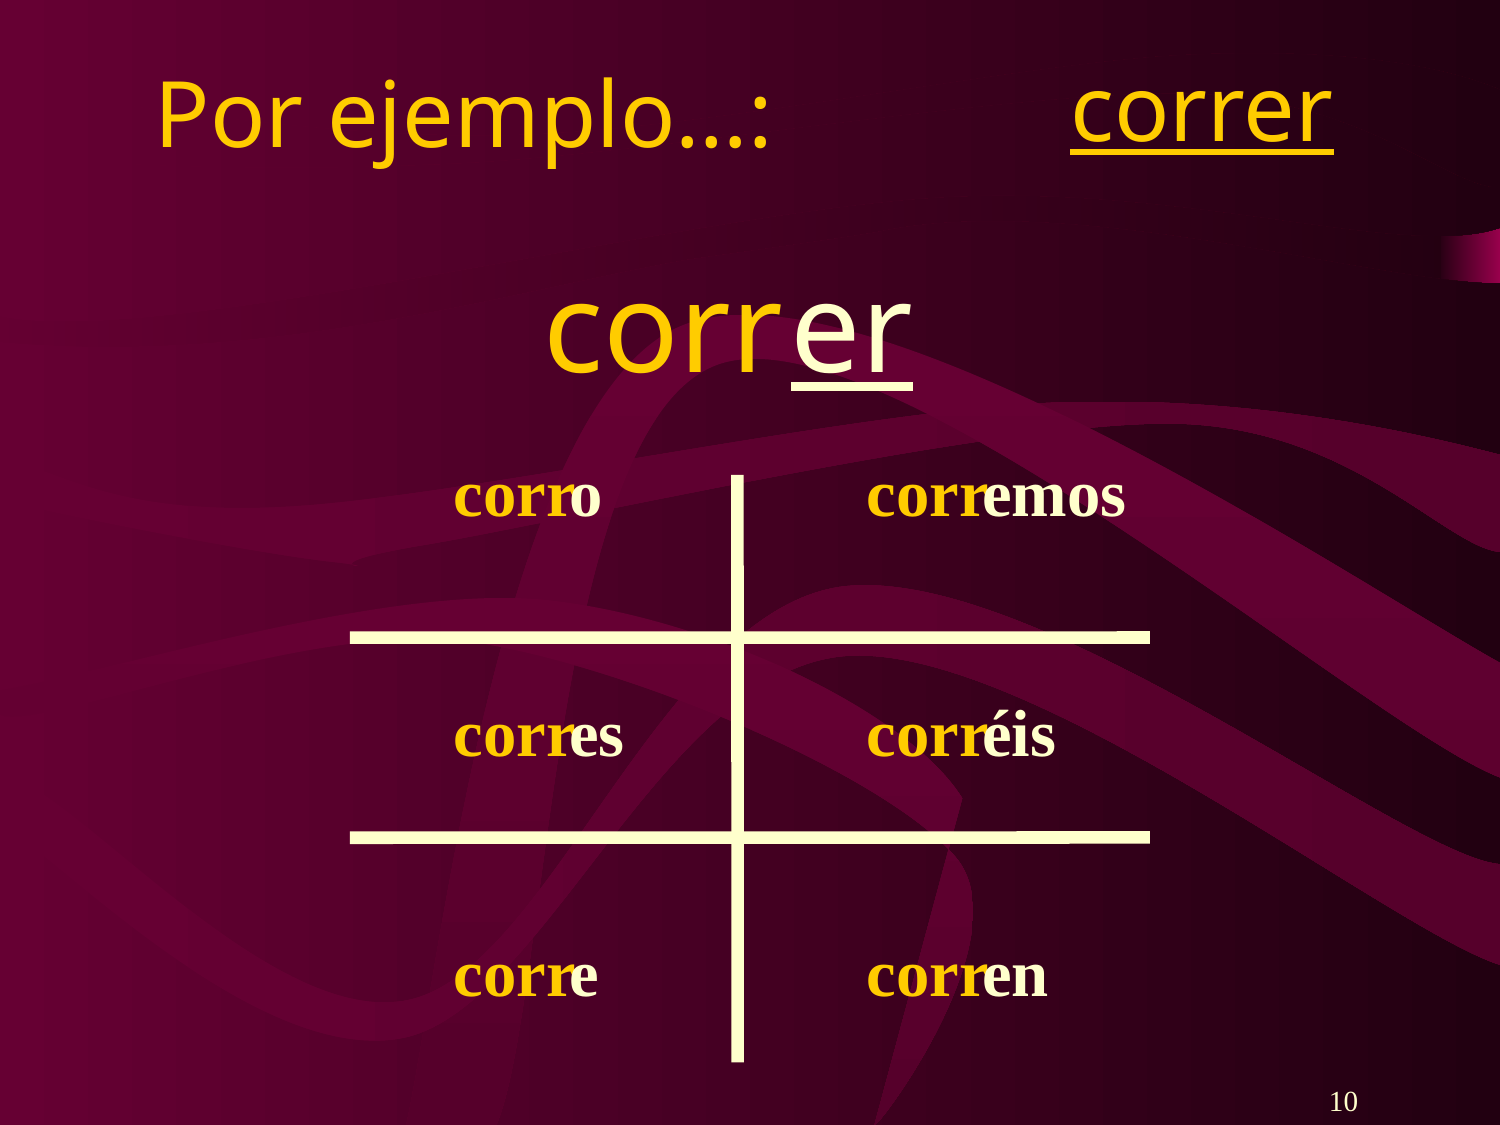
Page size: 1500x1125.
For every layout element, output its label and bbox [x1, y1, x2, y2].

text_box [349, 449, 1151, 1063]
text_box [0, 0, 1500, 1125]
text_box [562, 449, 1135, 1016]
